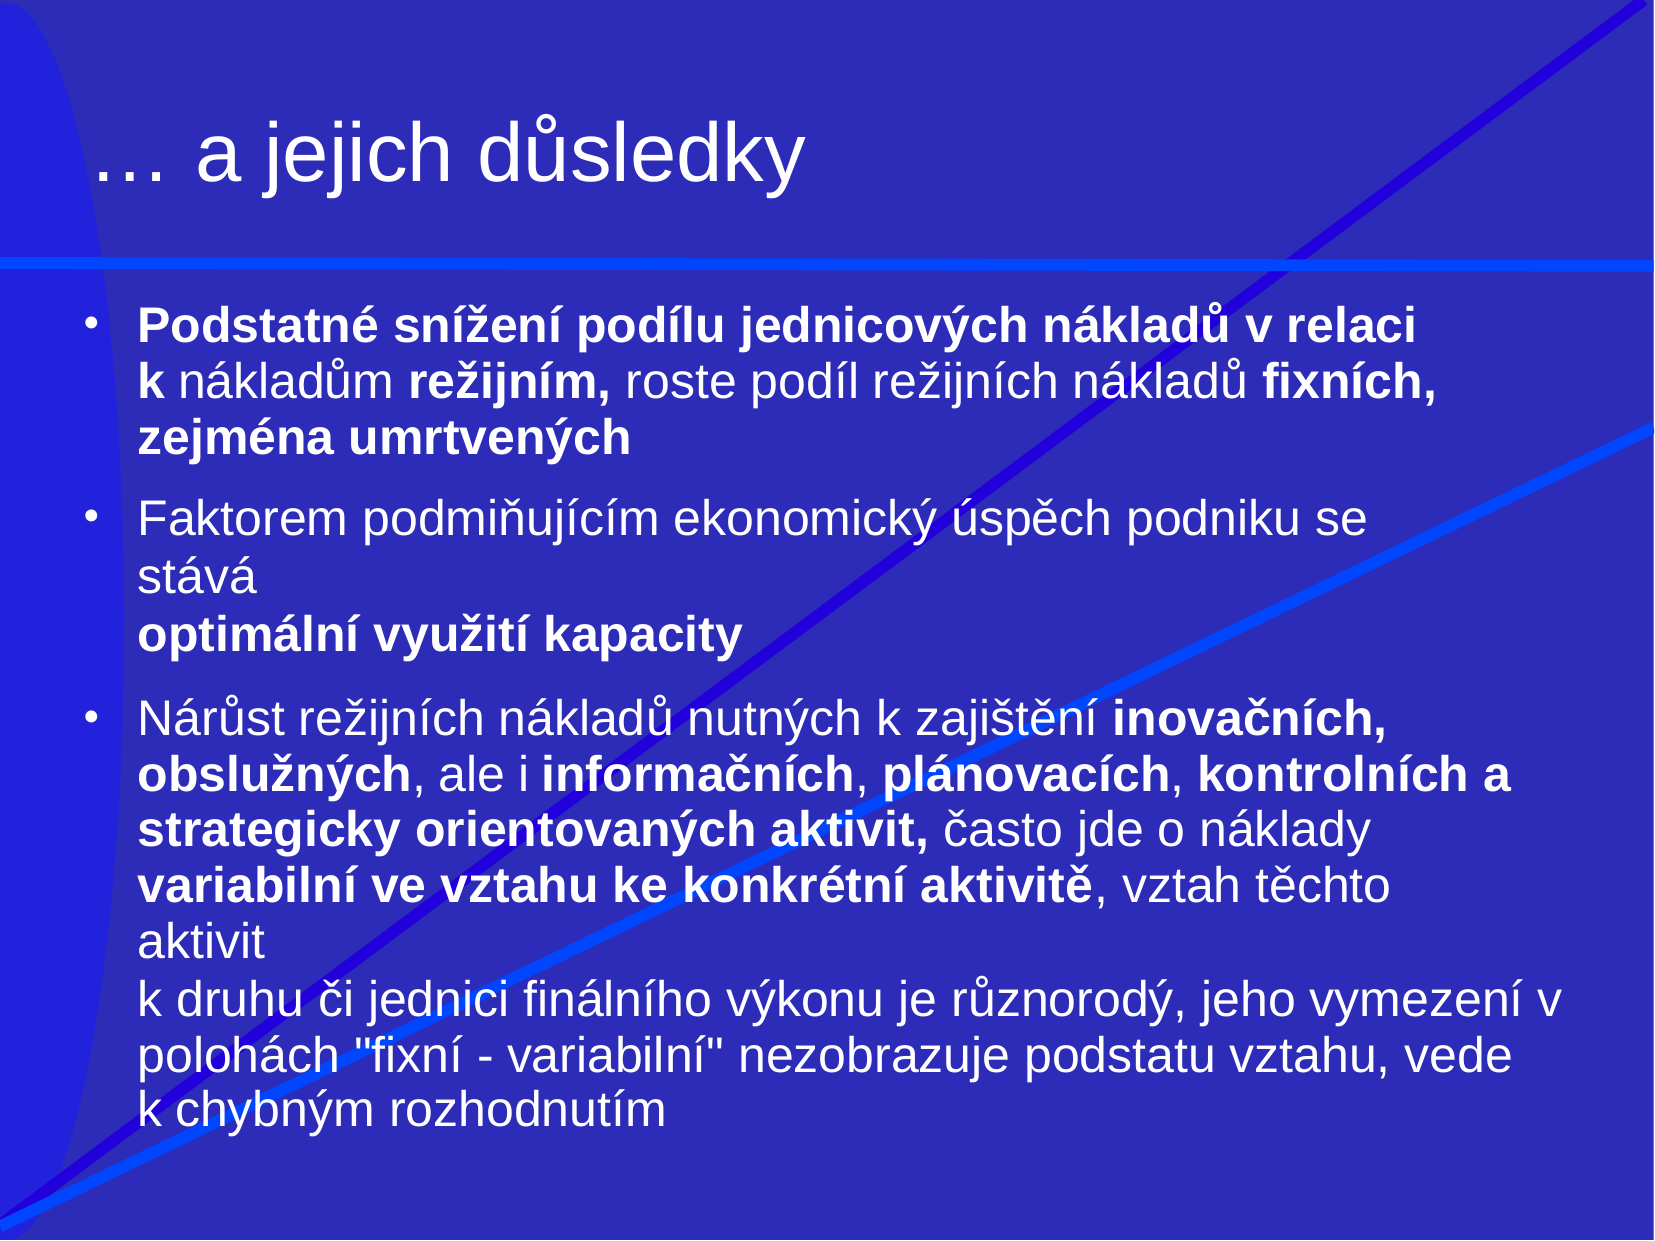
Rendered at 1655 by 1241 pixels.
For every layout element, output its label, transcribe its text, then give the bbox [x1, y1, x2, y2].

title … a jejich důsledky [80, 69, 1574, 306]
text_box Podstatné snížení podílu jednicových nákladů v relaci k nákladům režijním, roste podíl režijních nákladů fixních, zejména umrtvených Faktorem podmiňujícím ekonomický úspěch podniku se stává optimální využití kapacity Nárůst režijních nákladů nutných k zajištění inovačních, obslužných, ale i informačních, plánovacích, kontrolních a strategicky orientovaných aktivit, často jde o náklady variabilní ve vztahu ke konkrétní aktivitě, vztah těchto aktivit k druhu či jednici finálního výkonu je různorodý, jeho vymezení v polohách "fixní - variabilní" nezobrazuje podstatu vztahu, vede k chybným rozhodnutím [80, 296, 1567, 1137]
